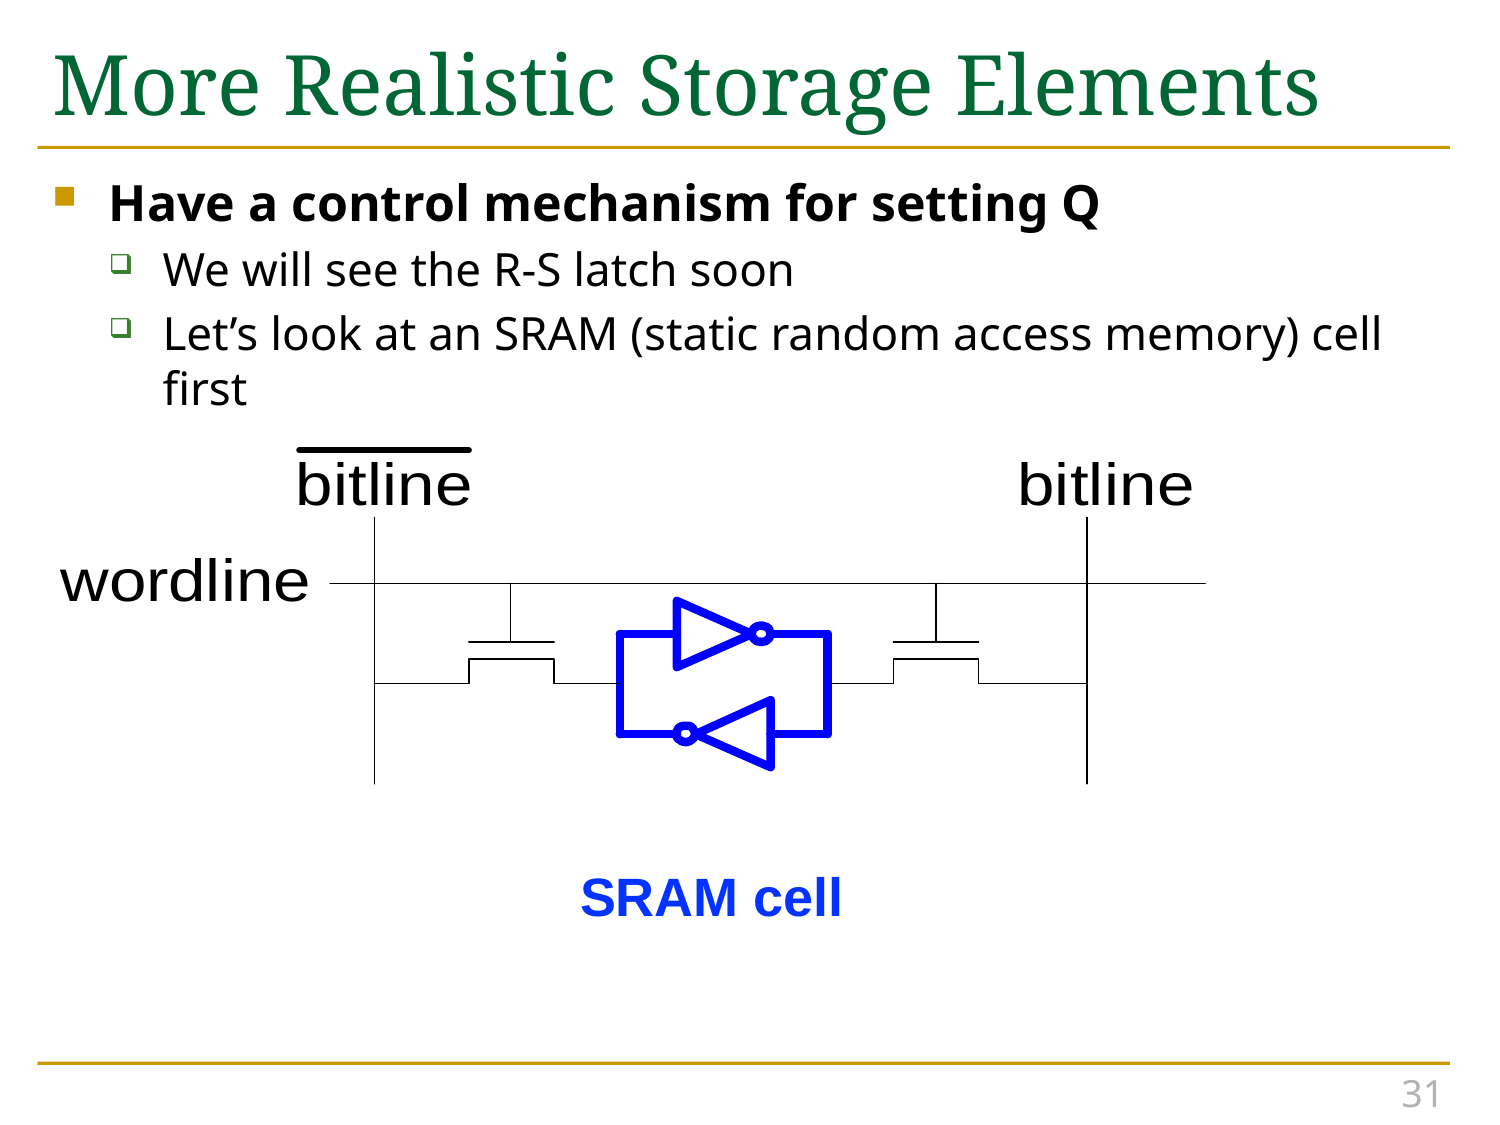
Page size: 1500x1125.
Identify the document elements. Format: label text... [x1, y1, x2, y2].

list Have a control mechanism for setting Q We will see the R-S latch soon Let’s look at an SRAM (static random access memory) cell first We will get back to SRAM (and DRAM) later [37, 163, 1450, 1016]
text_box SRAM cell [480, 855, 943, 935]
title More Realistic Storage Elements [37, 24, 1450, 163]
slide_number 31 [1121, 1066, 1460, 1125]
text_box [38, 324, 1230, 805]
